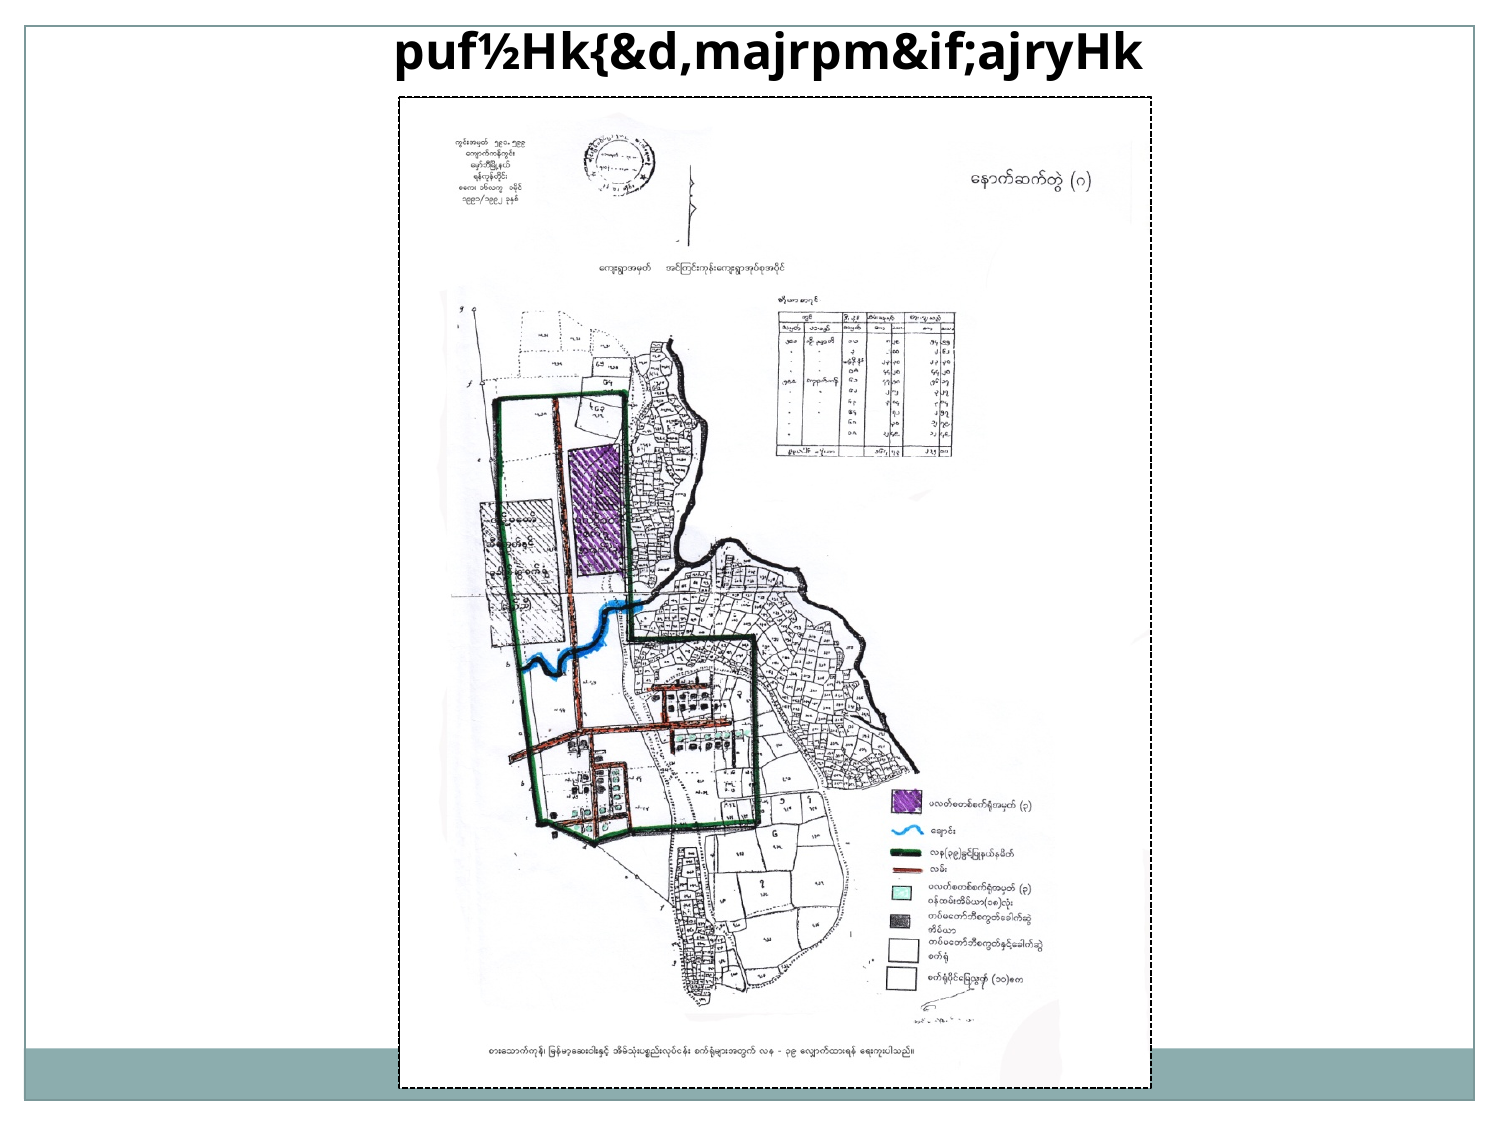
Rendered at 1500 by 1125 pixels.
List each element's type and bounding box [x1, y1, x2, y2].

text_box [62, 12, 1476, 1088]
